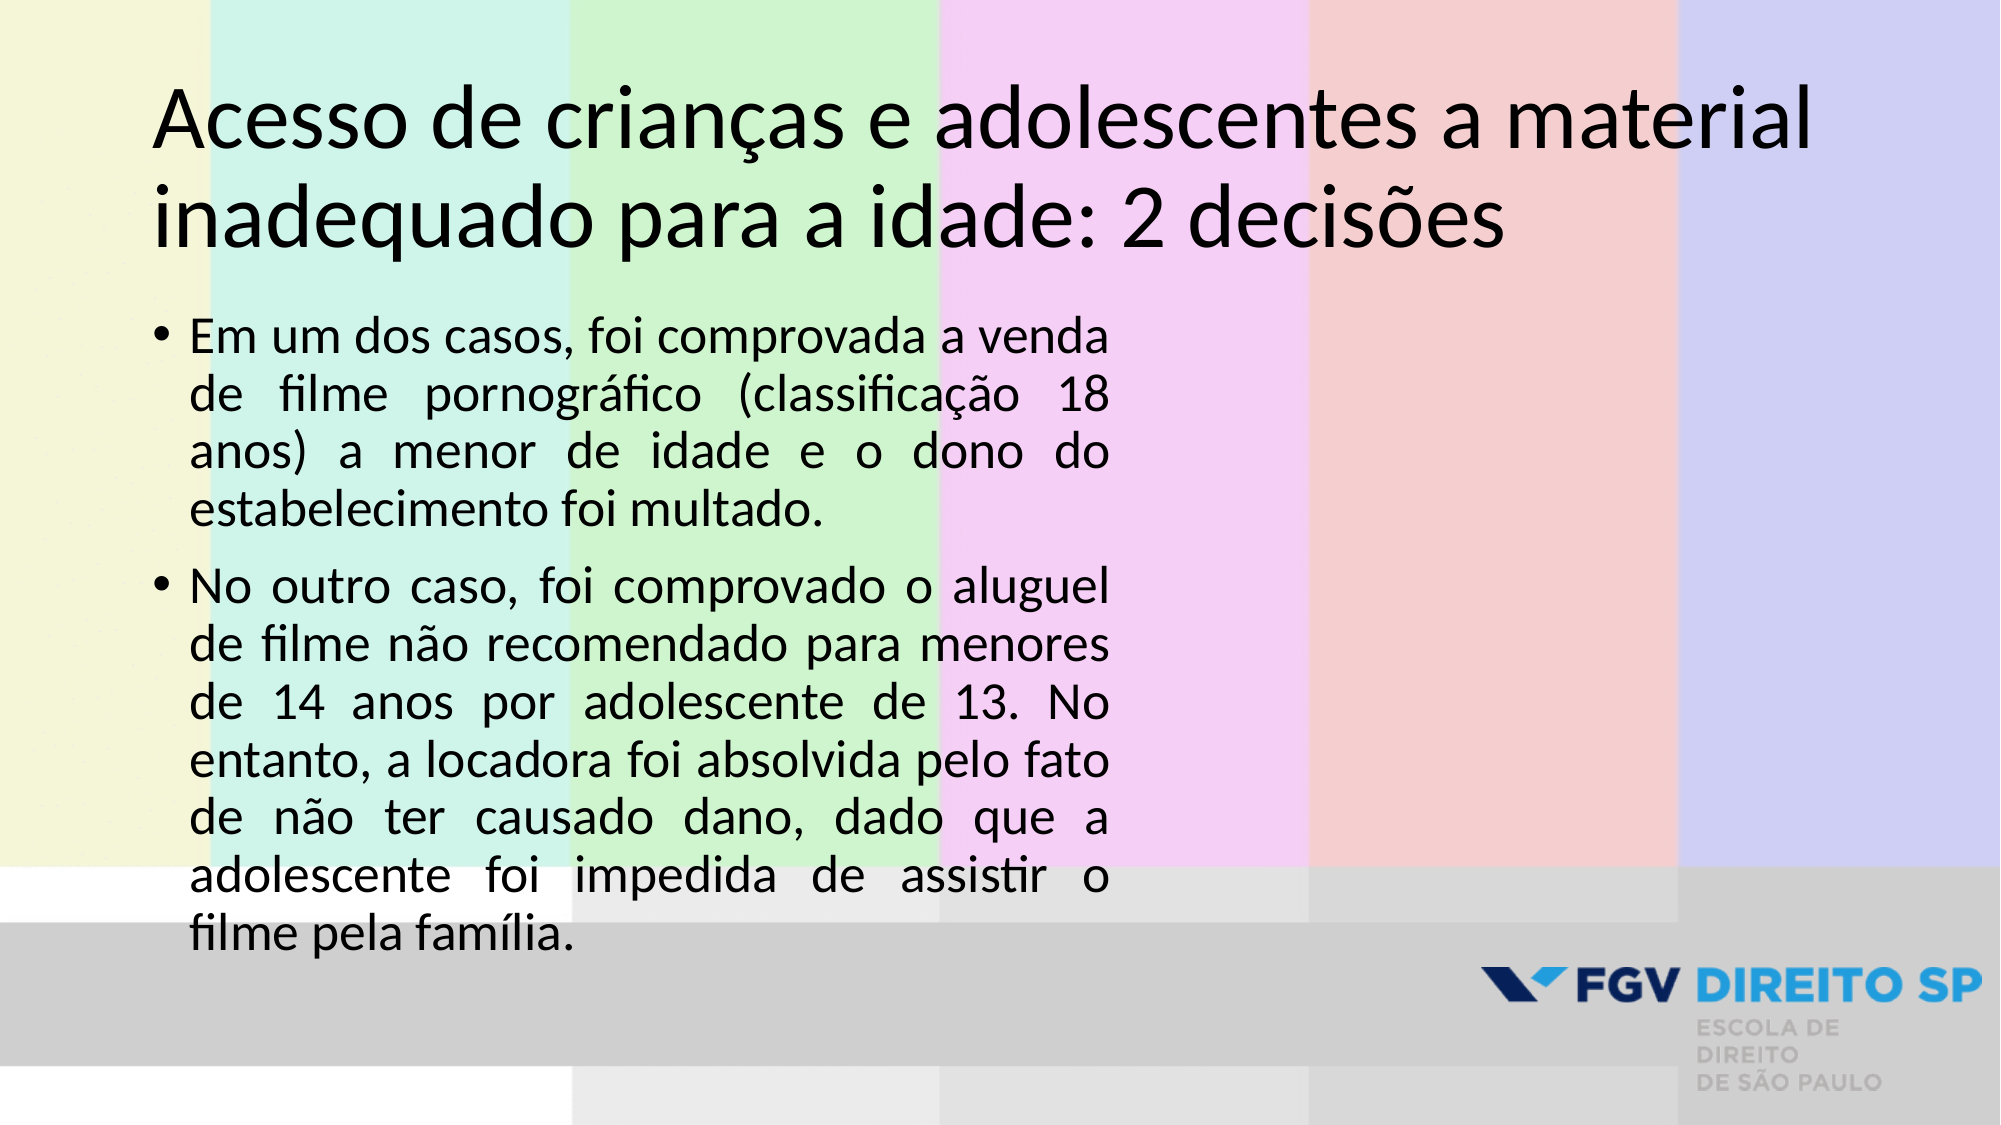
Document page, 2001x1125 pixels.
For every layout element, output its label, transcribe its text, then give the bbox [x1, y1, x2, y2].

title Acesso de crianças e adolescentes a material inadequado para a idade: 2 decisões [137, 59, 1863, 278]
picture [1481, 967, 1982, 1091]
list Em um dos casos, foi comprovada a venda de filme pornográfico (classificação 18 anos) a menor de idade e o dono do estabelecimento foi multado. No outro caso, foi comprovado o aluguel de filme não recomendado para menores de 14 anos por adolescente de 13. No entanto, a locadora foi absolvida pelo fato de não ter causado dano, dado que a adolescente foi impedida de assistir o filme pela família. [137, 299, 1127, 1014]
